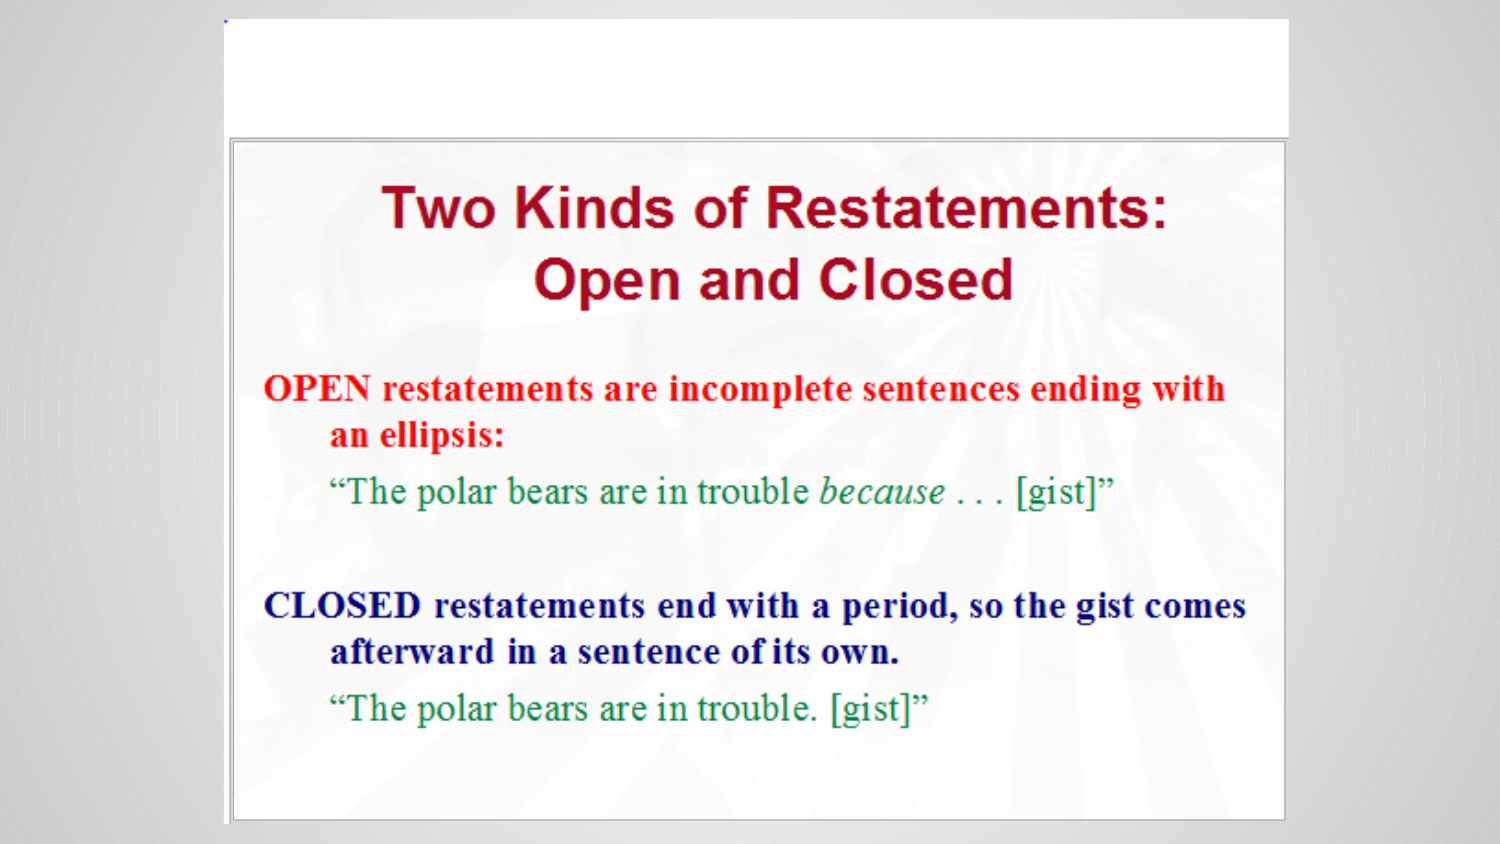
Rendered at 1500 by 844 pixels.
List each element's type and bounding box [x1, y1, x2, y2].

text_box [223, 19, 1289, 824]
